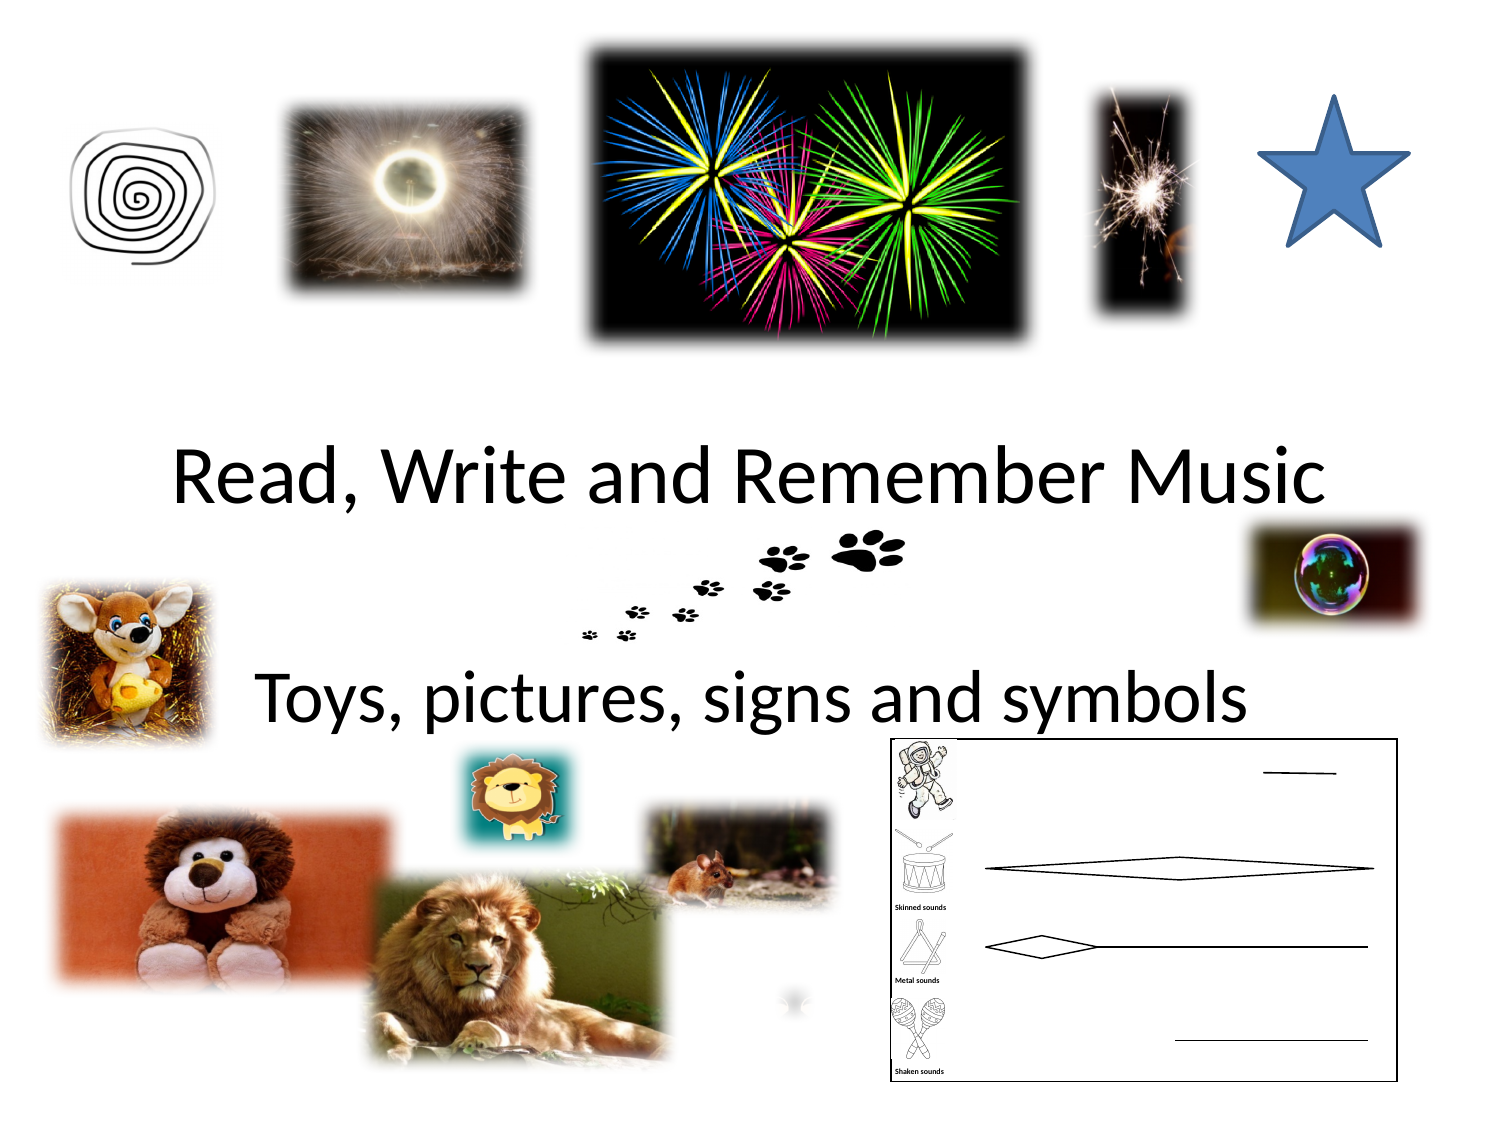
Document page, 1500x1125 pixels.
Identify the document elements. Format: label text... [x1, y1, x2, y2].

picture [34, 573, 222, 755]
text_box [891, 739, 1397, 1082]
picture [560, 516, 916, 648]
text_box [1257, 93, 1411, 248]
picture [59, 121, 225, 287]
picture [572, 30, 1045, 359]
picture [41, 792, 845, 1075]
picture [271, 92, 541, 318]
picture [737, 959, 827, 1047]
picture [448, 737, 587, 860]
subtitle Toys, pictures, signs and symbols [227, 639, 1278, 927]
picture [1080, 77, 1203, 333]
picture [1234, 508, 1435, 640]
title Read, Write and Remember Music [112, 349, 1388, 591]
